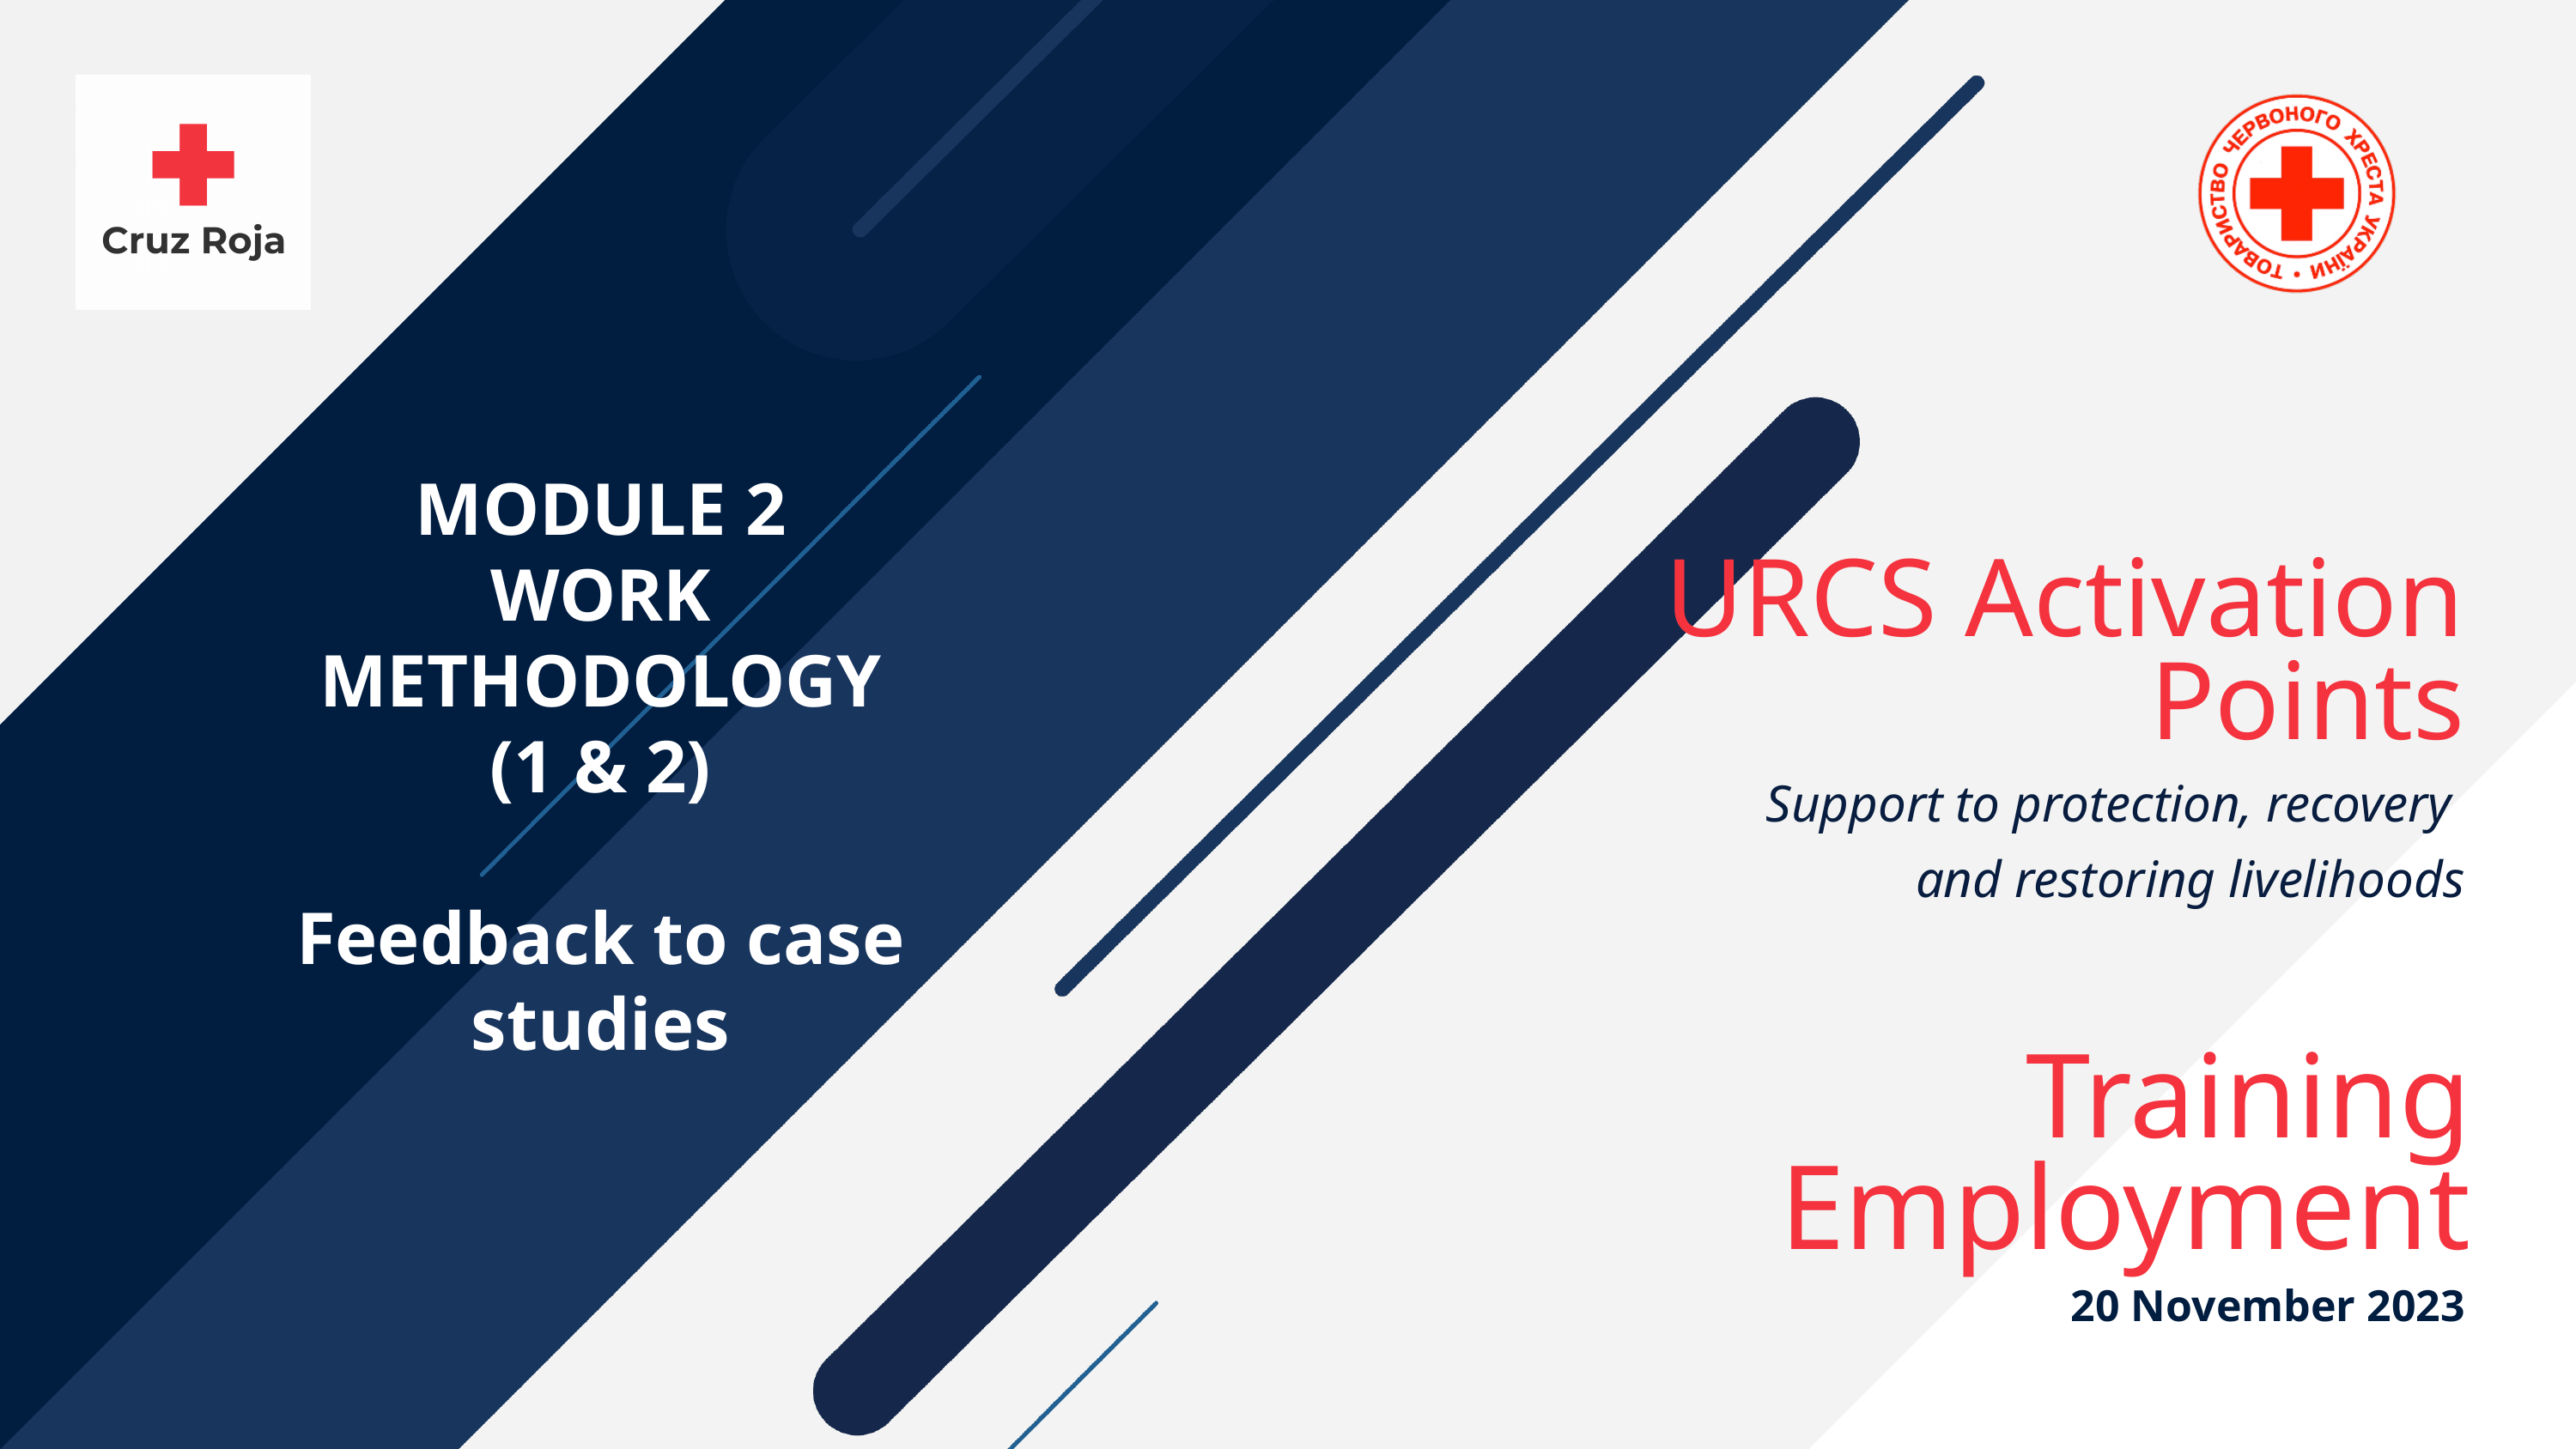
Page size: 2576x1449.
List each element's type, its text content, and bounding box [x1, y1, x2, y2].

text_box Training Employment [1419, 930, 2478, 1410]
picture [0, 0, 2476, 1449]
picture [76, 75, 311, 310]
list URCS Activation Points Support to protection, recovery and restoring livelihoods [1564, 547, 2472, 930]
text_box MODULE 2 WORK METHODOLOGY (1 & 2) Feedback to case studies [252, 457, 951, 1071]
